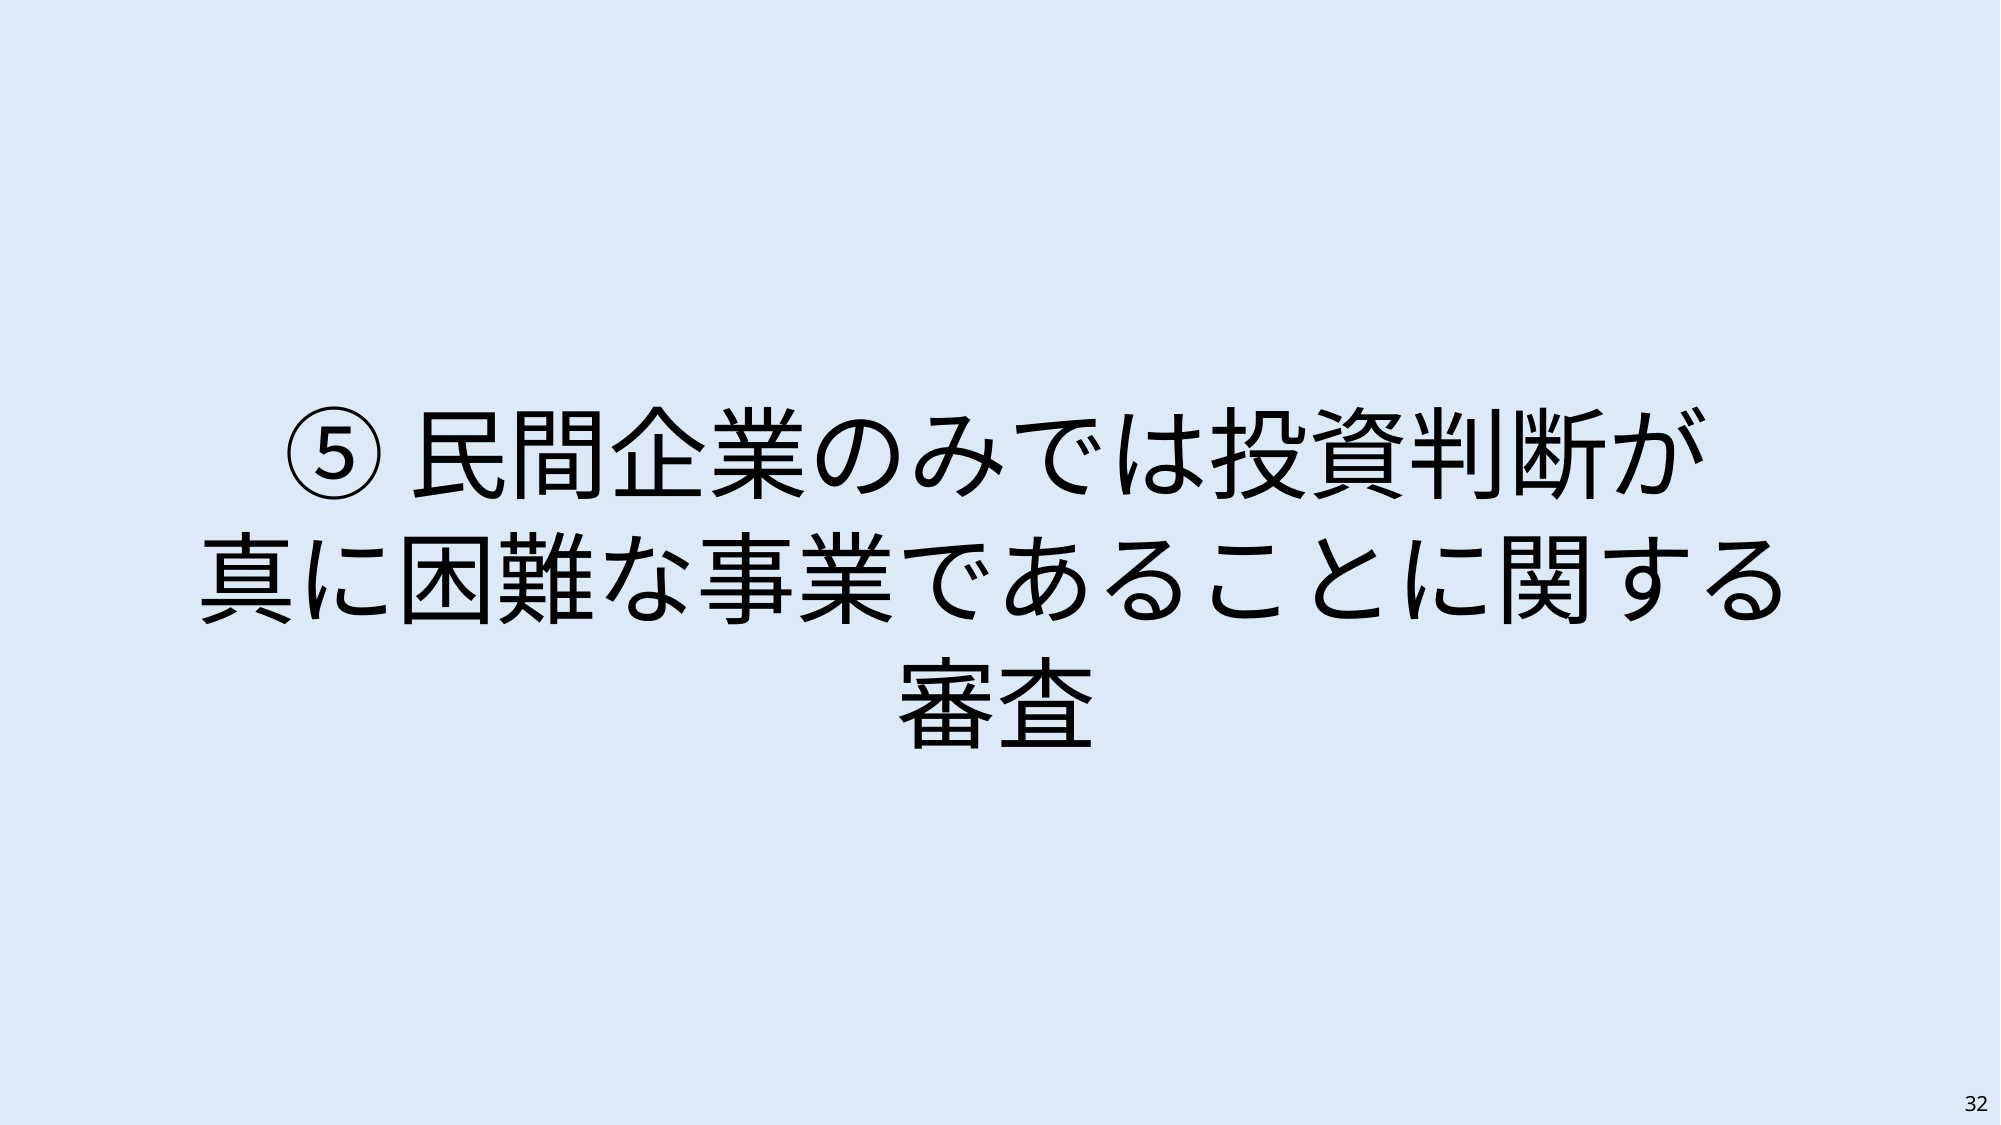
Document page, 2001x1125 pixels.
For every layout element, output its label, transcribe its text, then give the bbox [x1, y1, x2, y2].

text_box ⑤民間企業のみでは投資判断が 真に困難な事業であることに関する審査 [125, 298, 1867, 827]
